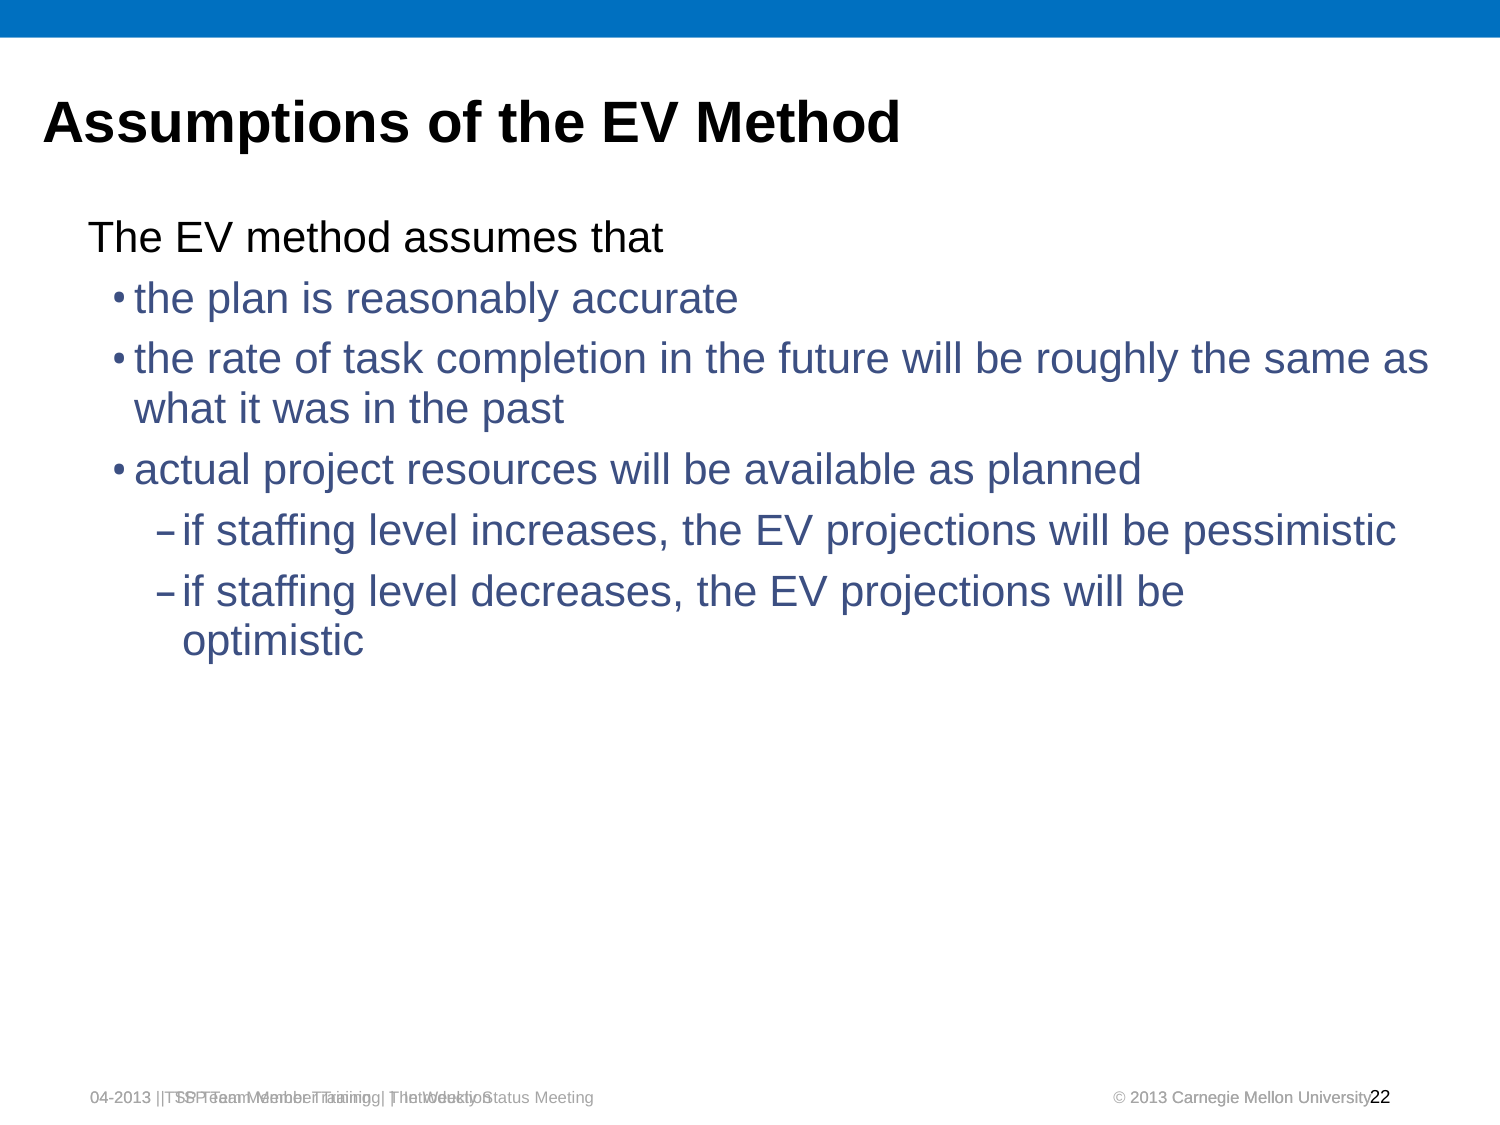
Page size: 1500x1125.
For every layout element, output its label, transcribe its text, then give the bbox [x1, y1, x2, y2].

title Assumptions of the EV Method [41, 97, 1438, 155]
list The EV method assumes that the plan is reasonably accurate the rate of task completion in the future will be roughly the same as what it was in the past actual project resources will be available as planned if staffing level increases, the EV projections will be pessimistic if staffing level decreases, the EV projections will be optimistic [87, 212, 1440, 1026]
